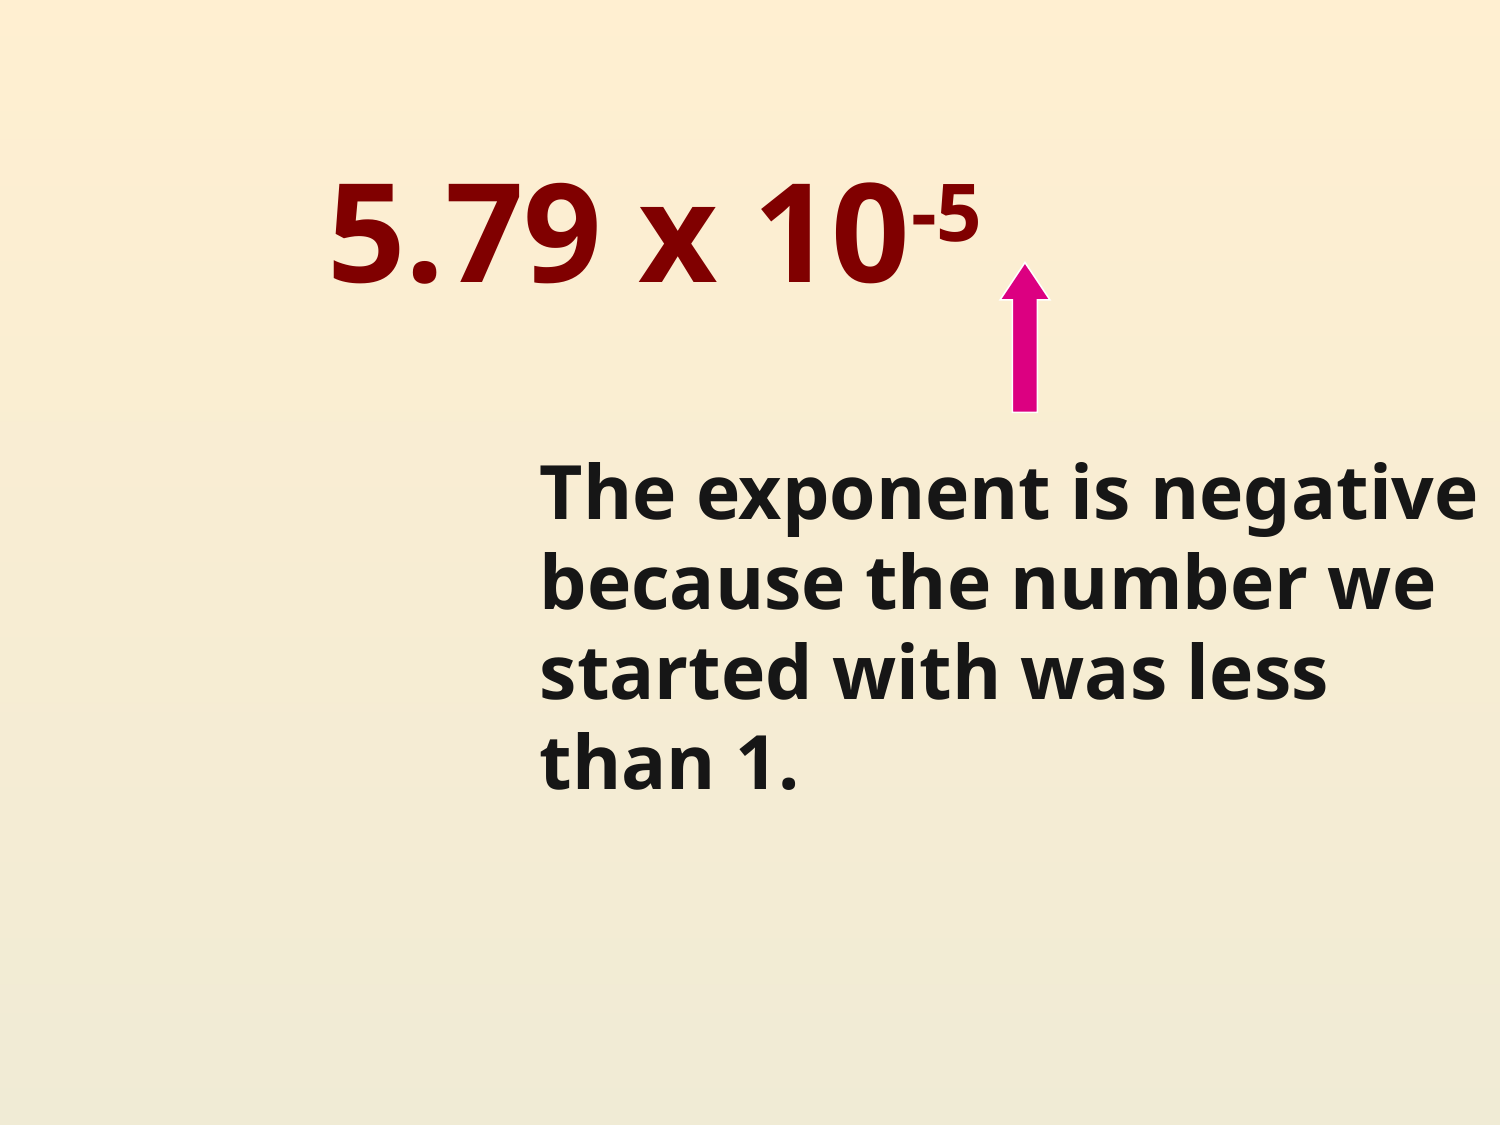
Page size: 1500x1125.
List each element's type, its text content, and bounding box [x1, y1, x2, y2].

text_box 5.79 x 10-5 [312, 137, 1150, 318]
text_box The exponent is negative because the number we started with was less than 1. [524, 437, 1500, 813]
text_box [999, 262, 1051, 413]
